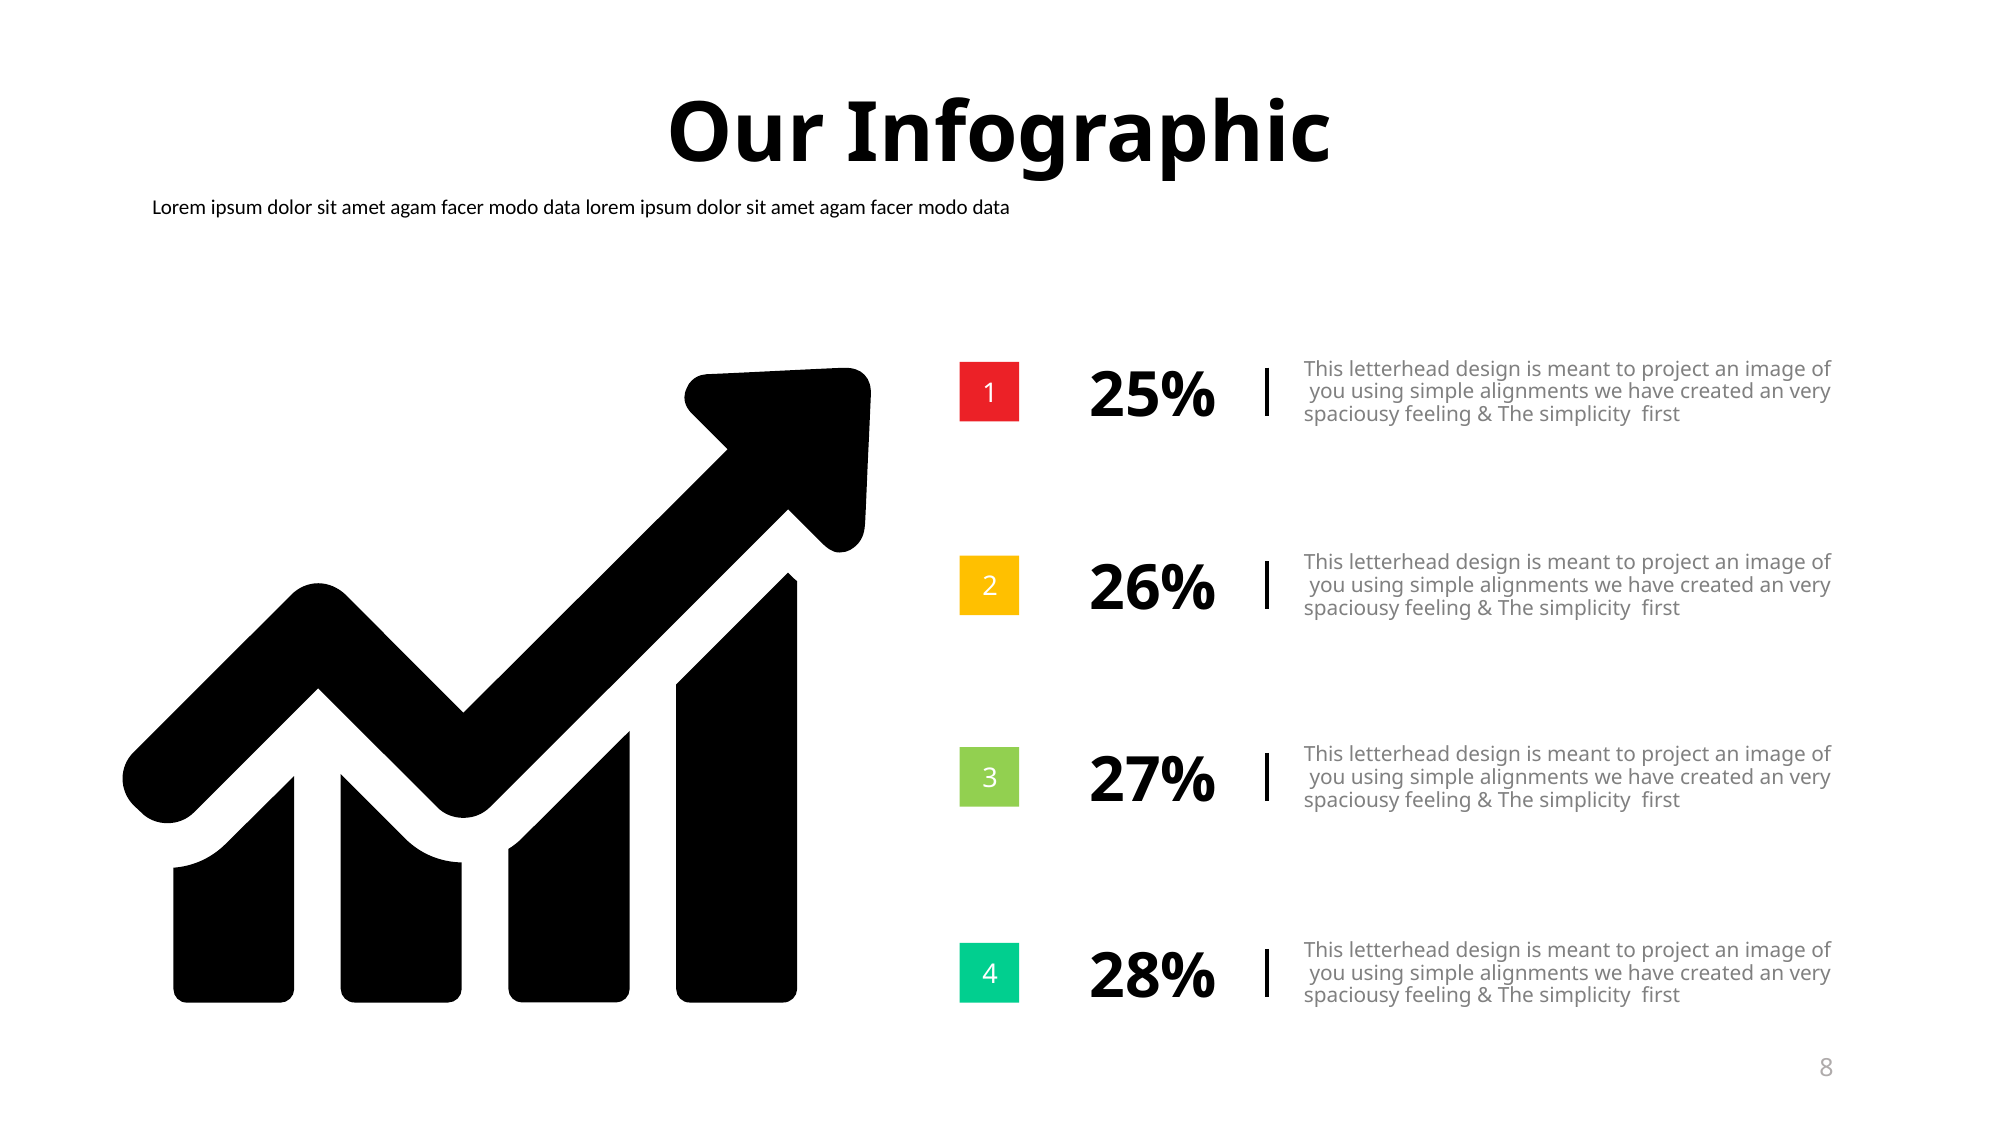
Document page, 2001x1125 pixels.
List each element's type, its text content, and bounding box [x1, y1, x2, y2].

text_box This letterhead design is meant to project an image of you using simple alignments we have created an very spaciousy feeling & The simplicity first [1304, 730, 1882, 824]
text_box 2 [962, 561, 1018, 609]
text_box This letterhead design is meant to project an image of you using simple alignments we have created an very spaciousy feeling & The simplicity first [1304, 926, 1882, 1020]
text_box [959, 361, 1020, 423]
text_box This letterhead design is meant to project an image of you using simple alignments we have created an very spaciousy feeling & The simplicity first [1304, 538, 1882, 632]
subtitle Lorem ipsum dolor sit amet agam facer modo data lorem ipsum dolor sit amet agam facer modo data [137, 186, 1863, 227]
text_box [118, 367, 872, 1003]
slide_number 8 [1790, 1042, 1863, 1094]
text_box 27% [1067, 731, 1240, 822]
text_box 26% [1067, 539, 1240, 630]
text_box 25% [1067, 346, 1240, 436]
text_box 4 [962, 948, 1018, 996]
text_box [959, 555, 1020, 616]
text_box This letterhead design is meant to project an image of you using simple alignments we have created an very spaciousy feeling & The simplicity first [1304, 345, 1882, 439]
text_box 3 [962, 752, 1018, 800]
text_box [959, 942, 1020, 1004]
text_box 28% [1067, 927, 1240, 1017]
text_box 1 [962, 367, 1018, 415]
text_box [959, 746, 1020, 808]
title Our Infographic [137, 78, 1863, 186]
